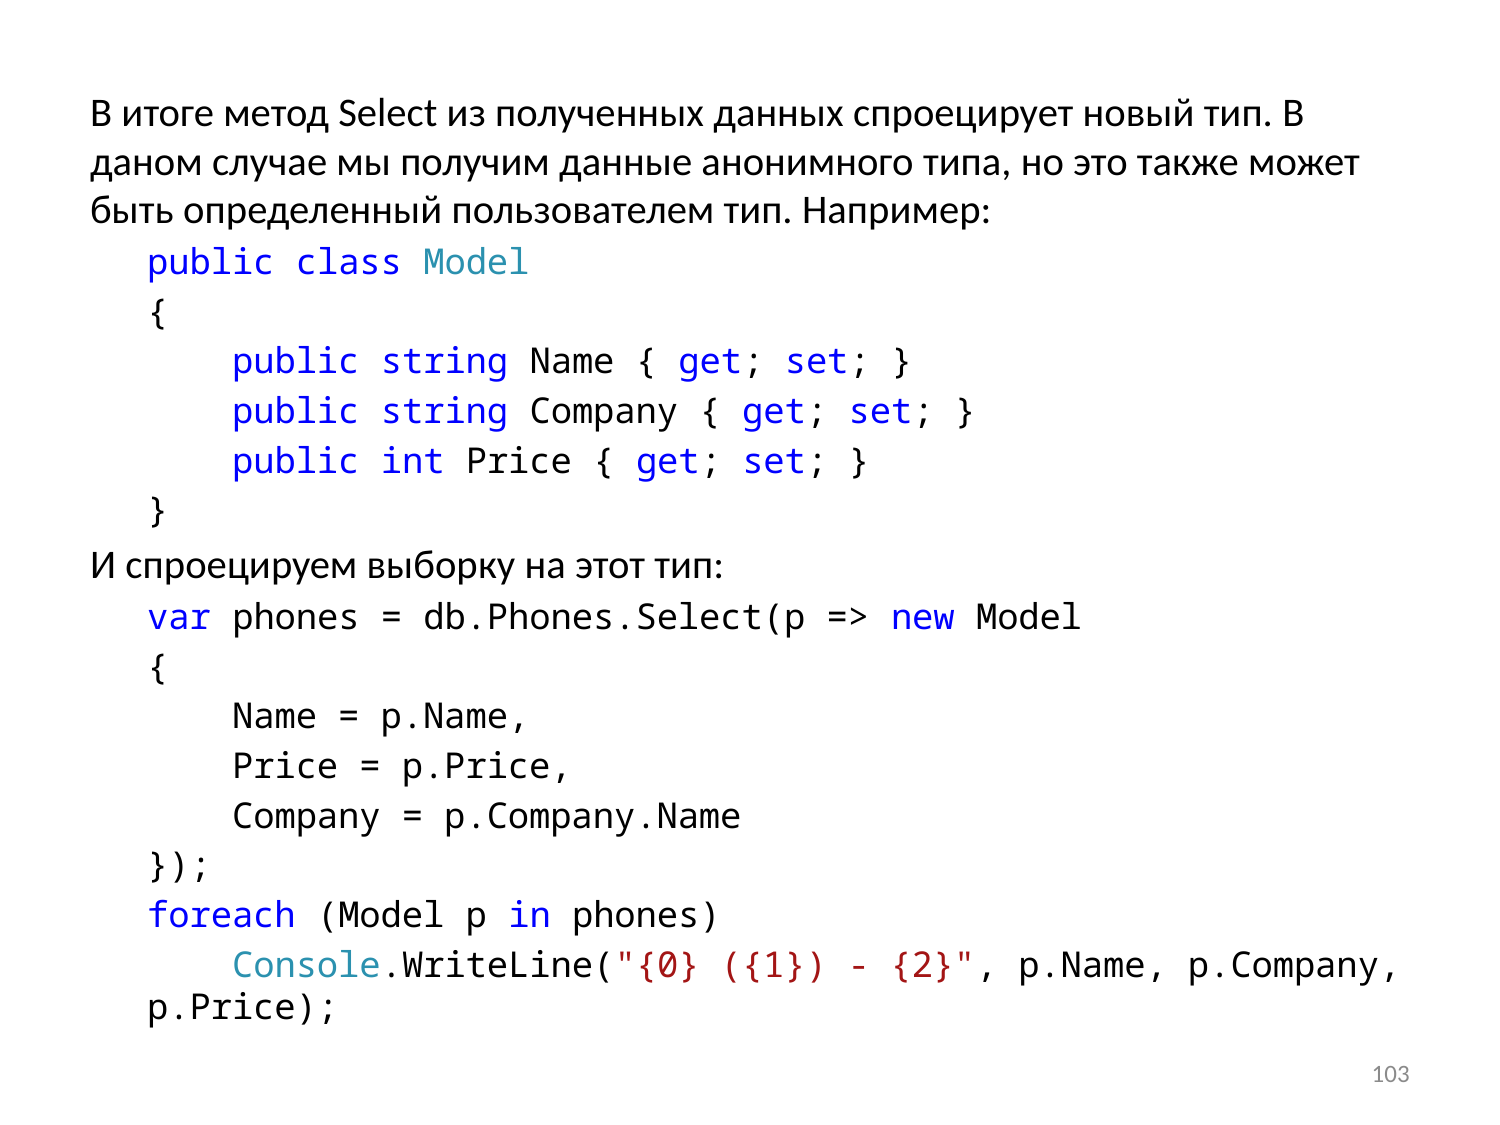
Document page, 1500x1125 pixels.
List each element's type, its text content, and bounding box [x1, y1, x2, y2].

slide_number 103 [1074, 1042, 1425, 1103]
list В итоге метод Select из полученных данных спроецирует новый тип. В даном случае мы получим данные анонимного типа, но это также может быть определенный пользователем тип. Например: public class Model { public string Name { get; set; } public string Company { get; set; } public int Price { get; set; } } И спроецируем выборку на этот тип: var phones = db.Phones.Select(p => new Model { Name = p.Name, Price = p.Price, Company = p.Company.Name }); foreach (Model p in phones) Console.WriteLine("{0} ({1}) - {2}", p.Name, p.Company, p.Price); [75, 78, 1425, 1047]
